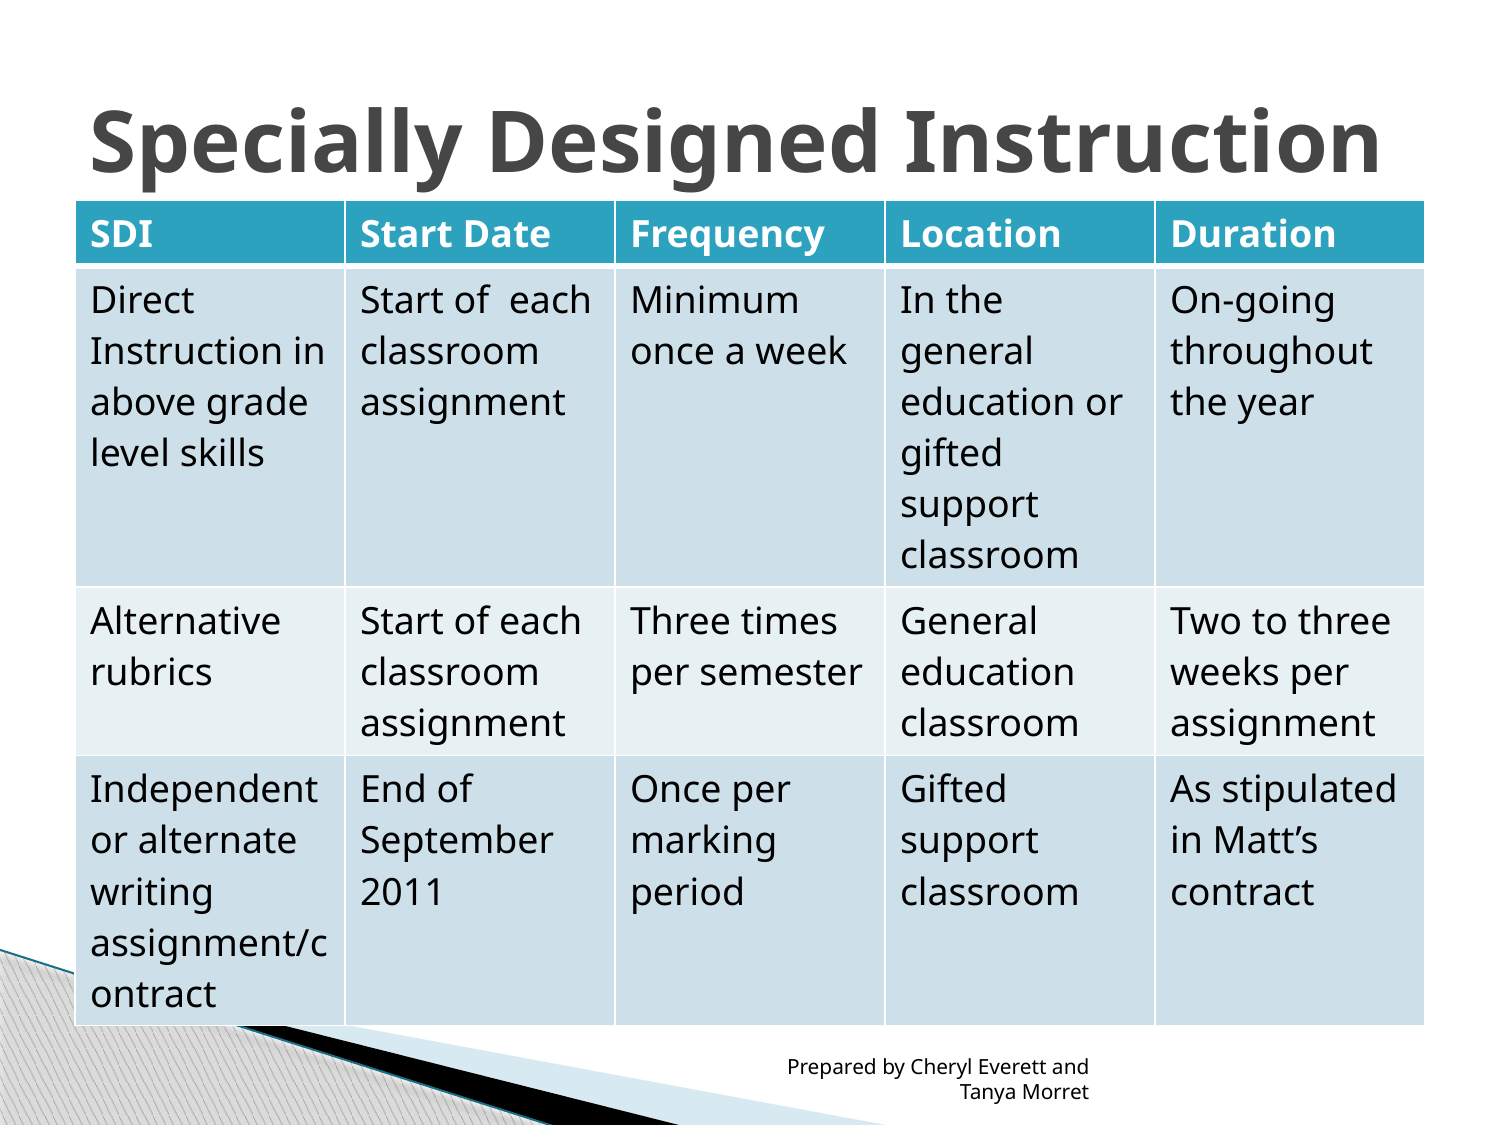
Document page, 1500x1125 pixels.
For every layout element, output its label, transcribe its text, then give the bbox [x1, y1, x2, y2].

table_cell Three times per semester [616, 588, 884, 755]
table_cell General education classroom [886, 588, 1154, 755]
table_header SDI [76, 233, 344, 263]
table_header Start Date [346, 233, 614, 263]
table_cell Independent or alternate writing assignment/contract [76, 756, 344, 1025]
footer Prepared by Cheryl Everett and Tanya Morret [718, 1051, 1105, 1112]
table_cell Alternative rubrics [76, 588, 344, 755]
table_cell Two to three weeks per assignment [1156, 588, 1424, 755]
table_cell Start of each classroom assignment [346, 269, 614, 586]
table_cell In the general education or gifted support classroom [886, 269, 1154, 586]
table_header Location [886, 233, 1154, 263]
table_cell Direct Instruction in above grade level skills [76, 269, 344, 586]
table_header Duration [1156, 233, 1424, 263]
table_cell End of September 2011 [346, 756, 614, 1025]
table_cell Once per marking period [616, 756, 884, 1025]
table_header Frequency [616, 233, 884, 263]
table_cell On-going throughout the year [1156, 269, 1424, 586]
table_cell Gifted support classroom [886, 756, 1154, 1025]
title Specially Designed Instruction [75, 45, 1425, 233]
table_cell Start of each classroom assignment [346, 588, 614, 755]
table_cell As stipulated in Matt’s contract [1156, 756, 1424, 1025]
table_cell Minimum once a week [616, 269, 884, 586]
